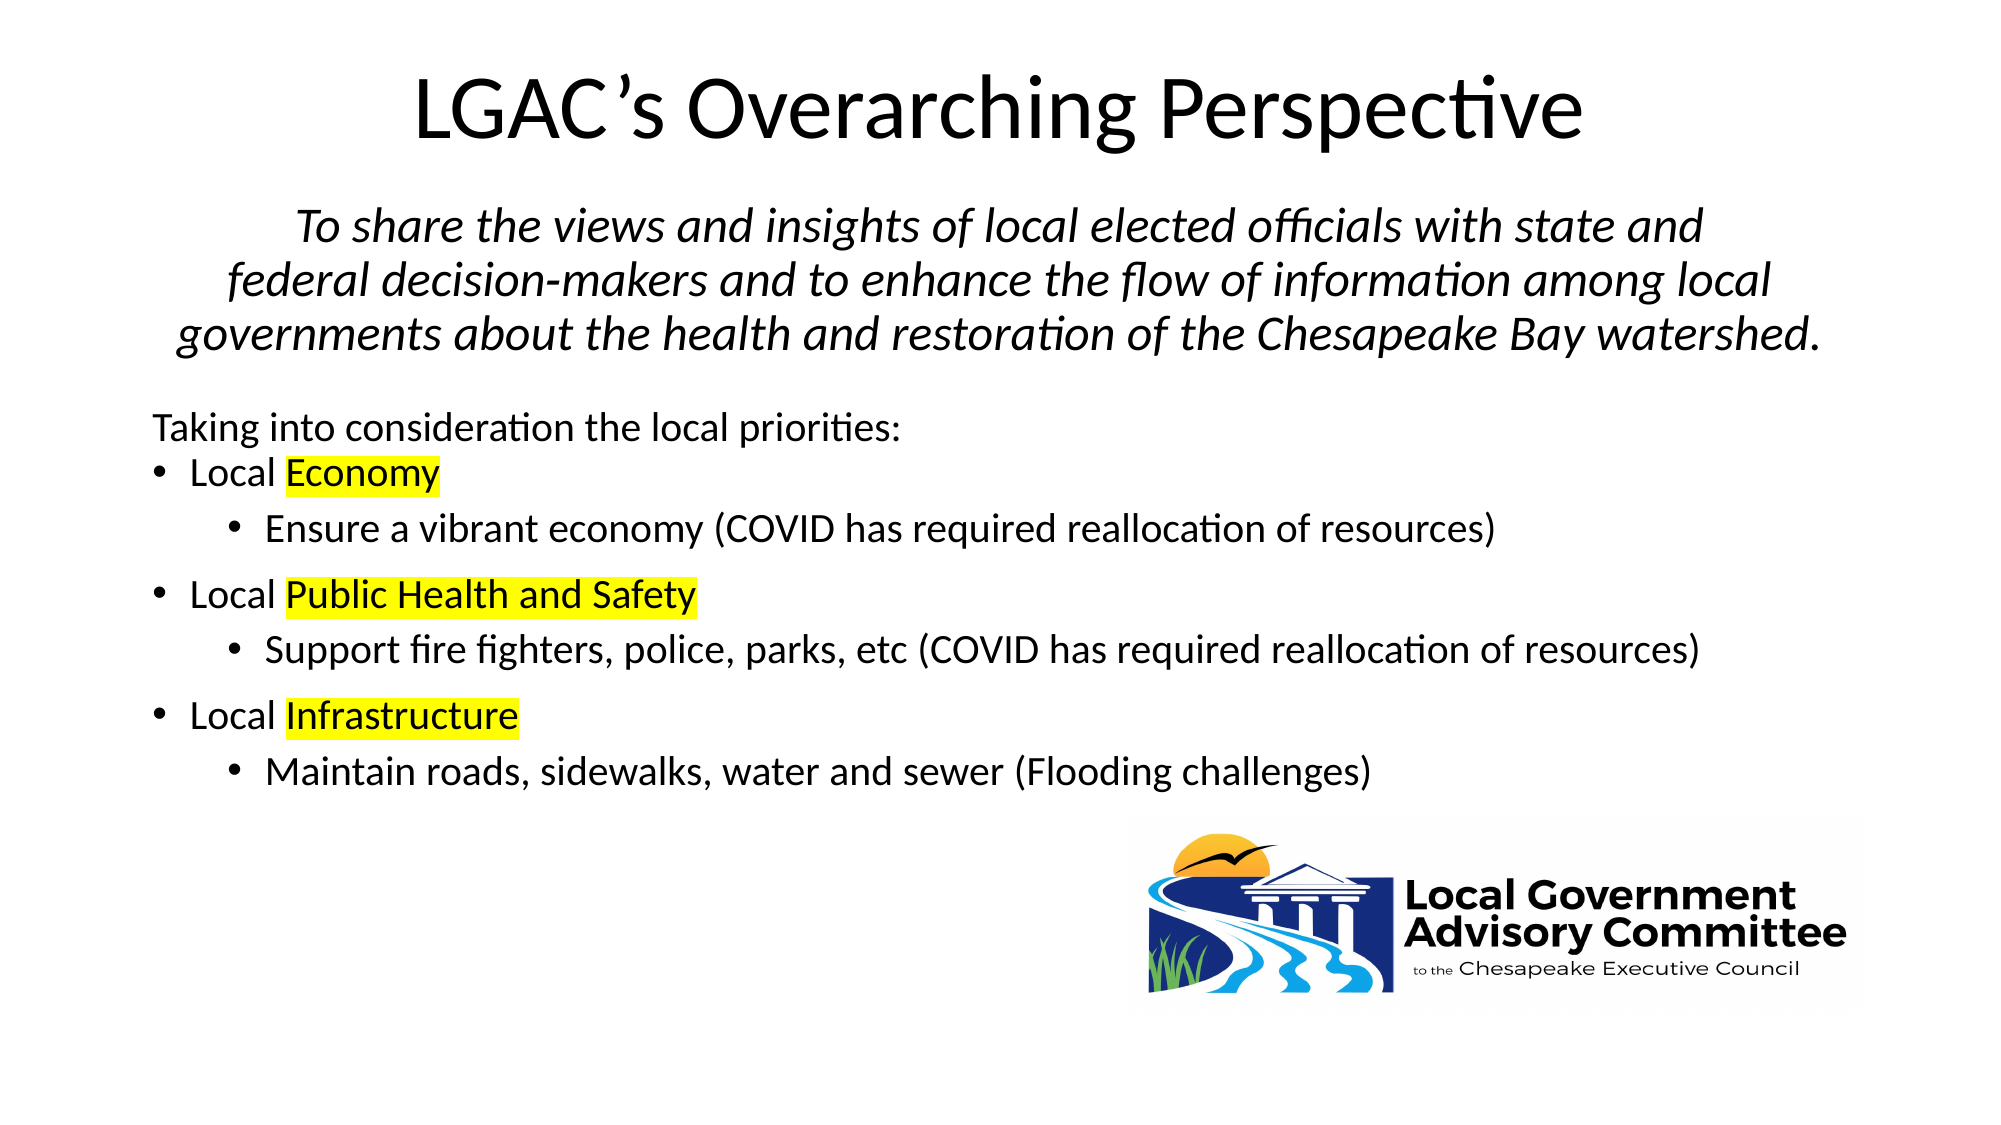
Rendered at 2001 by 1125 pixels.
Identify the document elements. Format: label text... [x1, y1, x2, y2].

list To share the views and insights of local elected officials with state and federal decision‐makers and to enhance the flow of information among local governments about the health and restoration of the Chesapeake Bay watershed. Taking into consideration the local priorities: Local Economy Ensure a vibrant economy (COVID has required reallocation of resources) Local Public Health and Safety Support fire fighters, police, parks, etc (COVID has required reallocation of resources) Local Infrastructure Maintain roads, sidewalks, water and sewer (Flooding challenges) [137, 191, 1863, 1014]
title LGAC’s Overarching Perspective [137, 40, 1863, 191]
picture [1129, 815, 1863, 1014]
